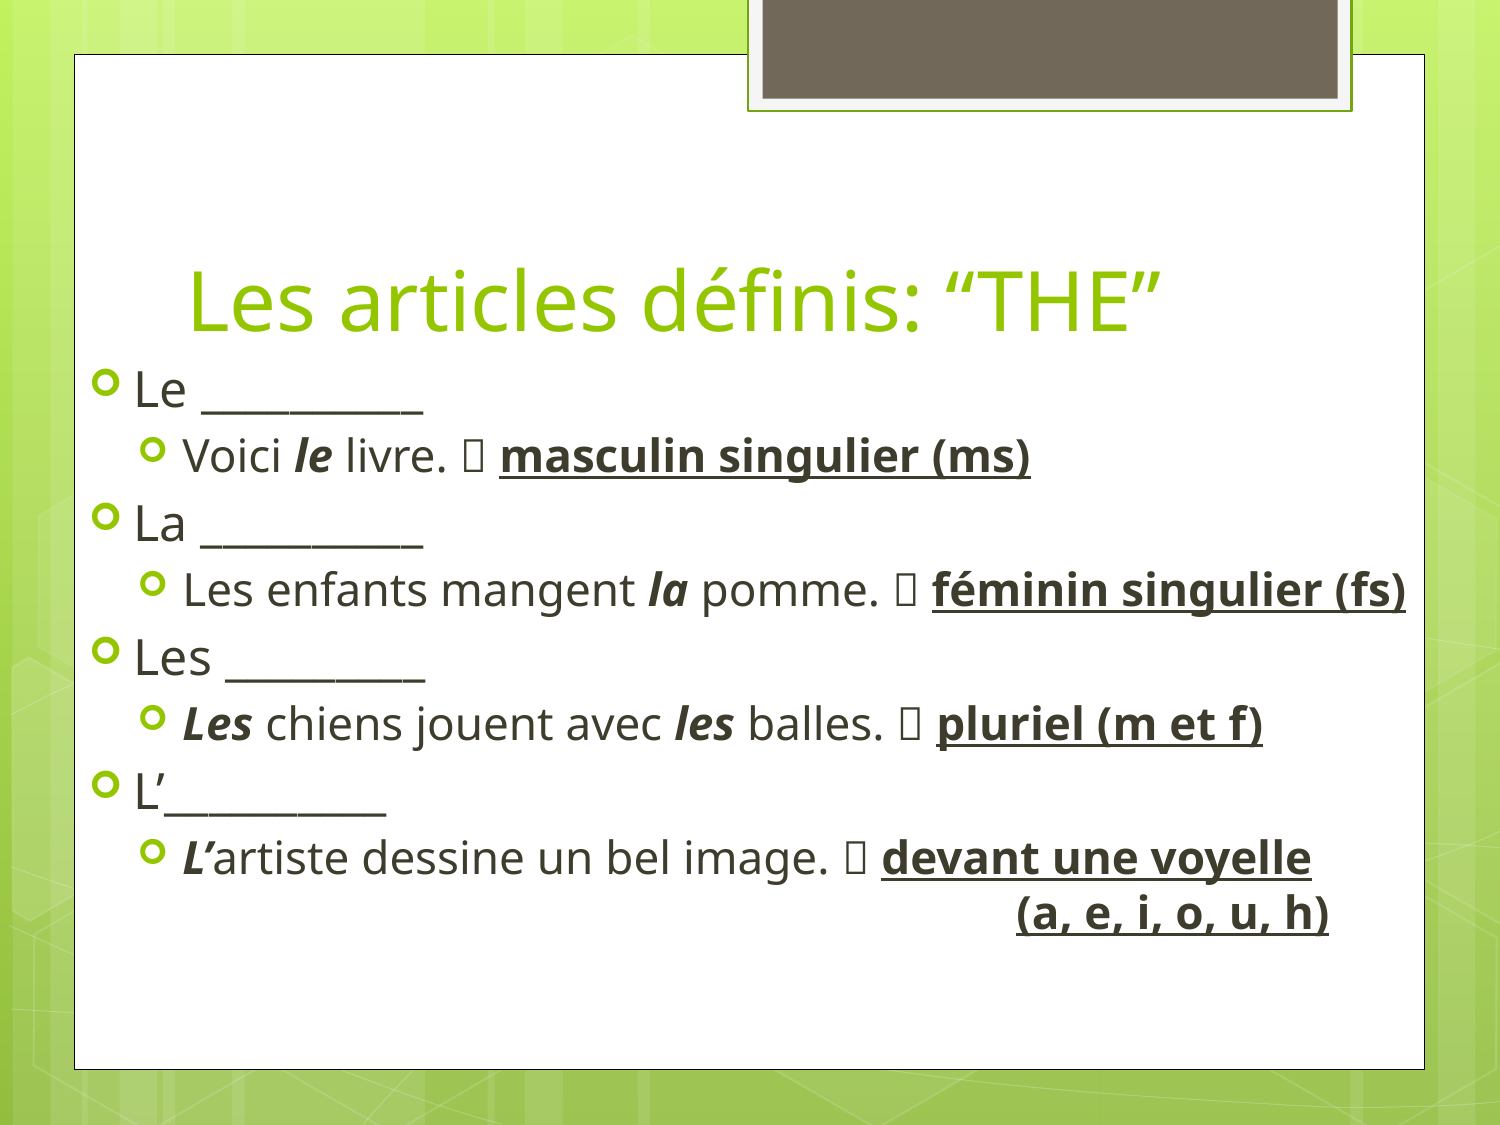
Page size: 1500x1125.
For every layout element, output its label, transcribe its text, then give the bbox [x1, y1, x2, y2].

list Le __________ Voici le livre.  masculin singulier (ms) La __________ Les enfants mangent la pomme.  féminin singulier (fs) Les _________ Les chiens jouent avec les balles.  pluriel (m et f) L’__________ L’artiste dessine un bel image.  devant une voyelle (a, e, i, o, u, h) [62, 350, 1450, 1038]
title Les articles définis: “THE” [171, 168, 1324, 350]
